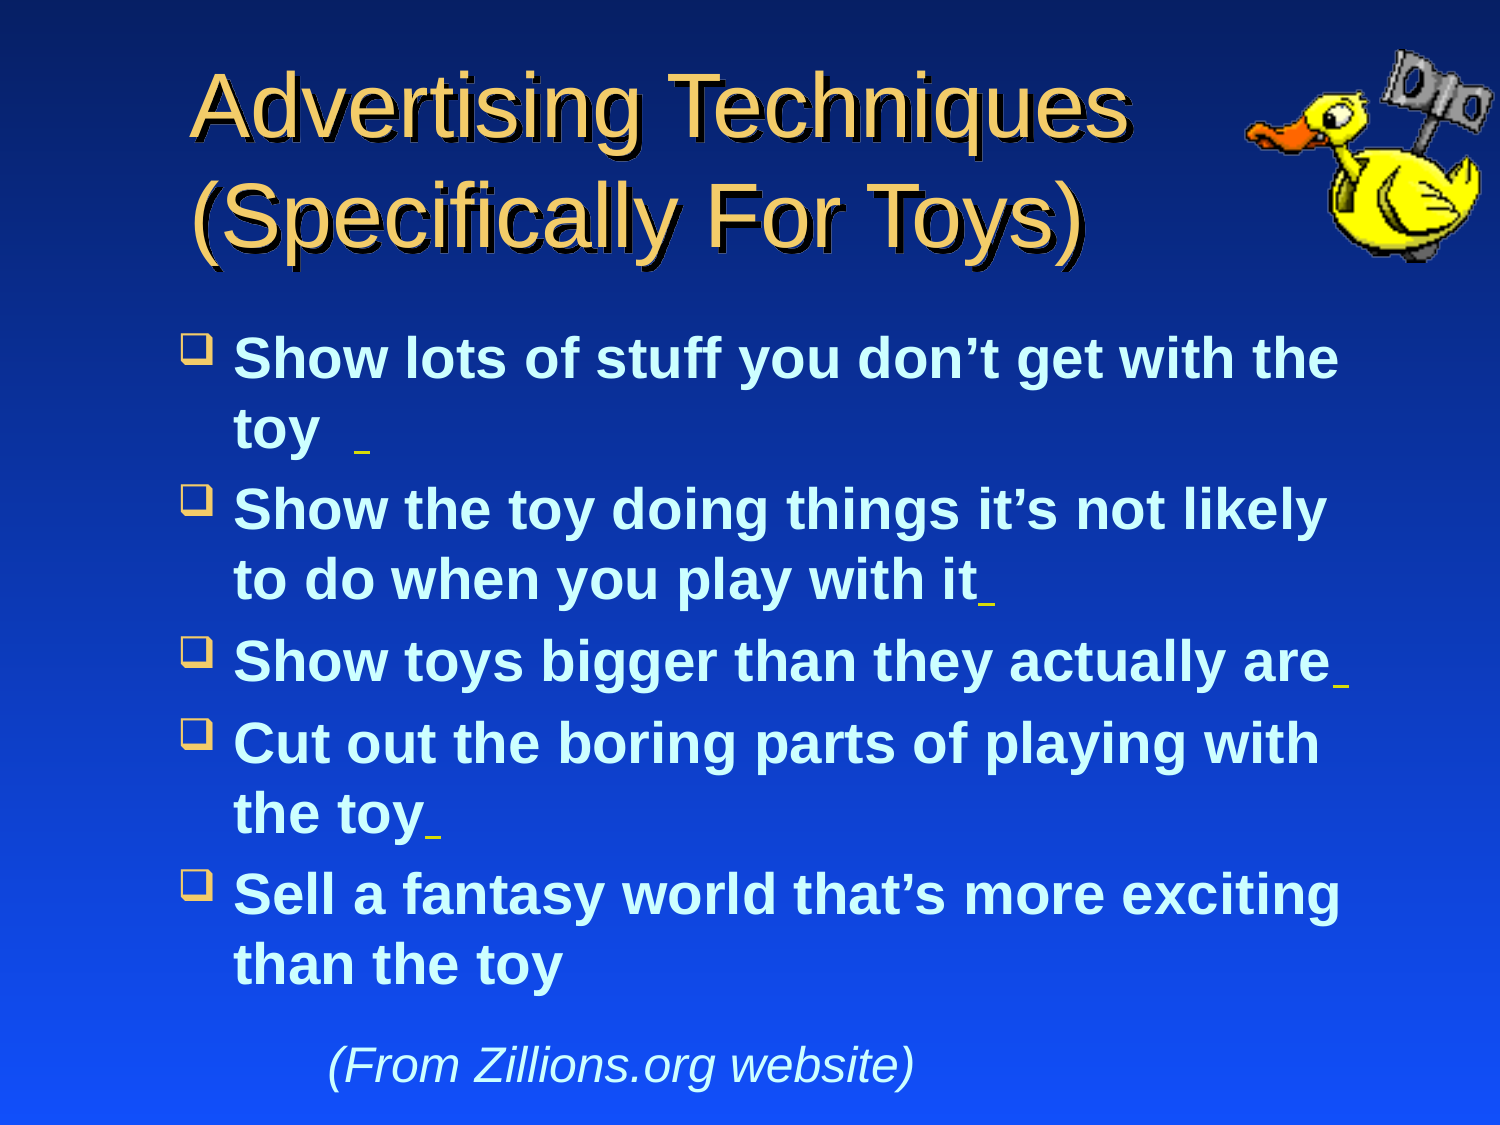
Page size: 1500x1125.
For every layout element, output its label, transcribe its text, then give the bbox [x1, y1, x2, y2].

list Show lots of stuff you don’t get with the toy Show the toy doing things it’s not likely to do when you play with it Show toys bigger than they actually are Cut out the boring parts of playing with the toy Sell a fantasy world that’s more exciting than the toy [161, 311, 1414, 1026]
picture [1212, 49, 1500, 263]
title Advertising Techniques (Specifically For Toys) [174, 61, 1207, 251]
text_box (From Zillions.org website) [312, 1024, 1475, 1100]
